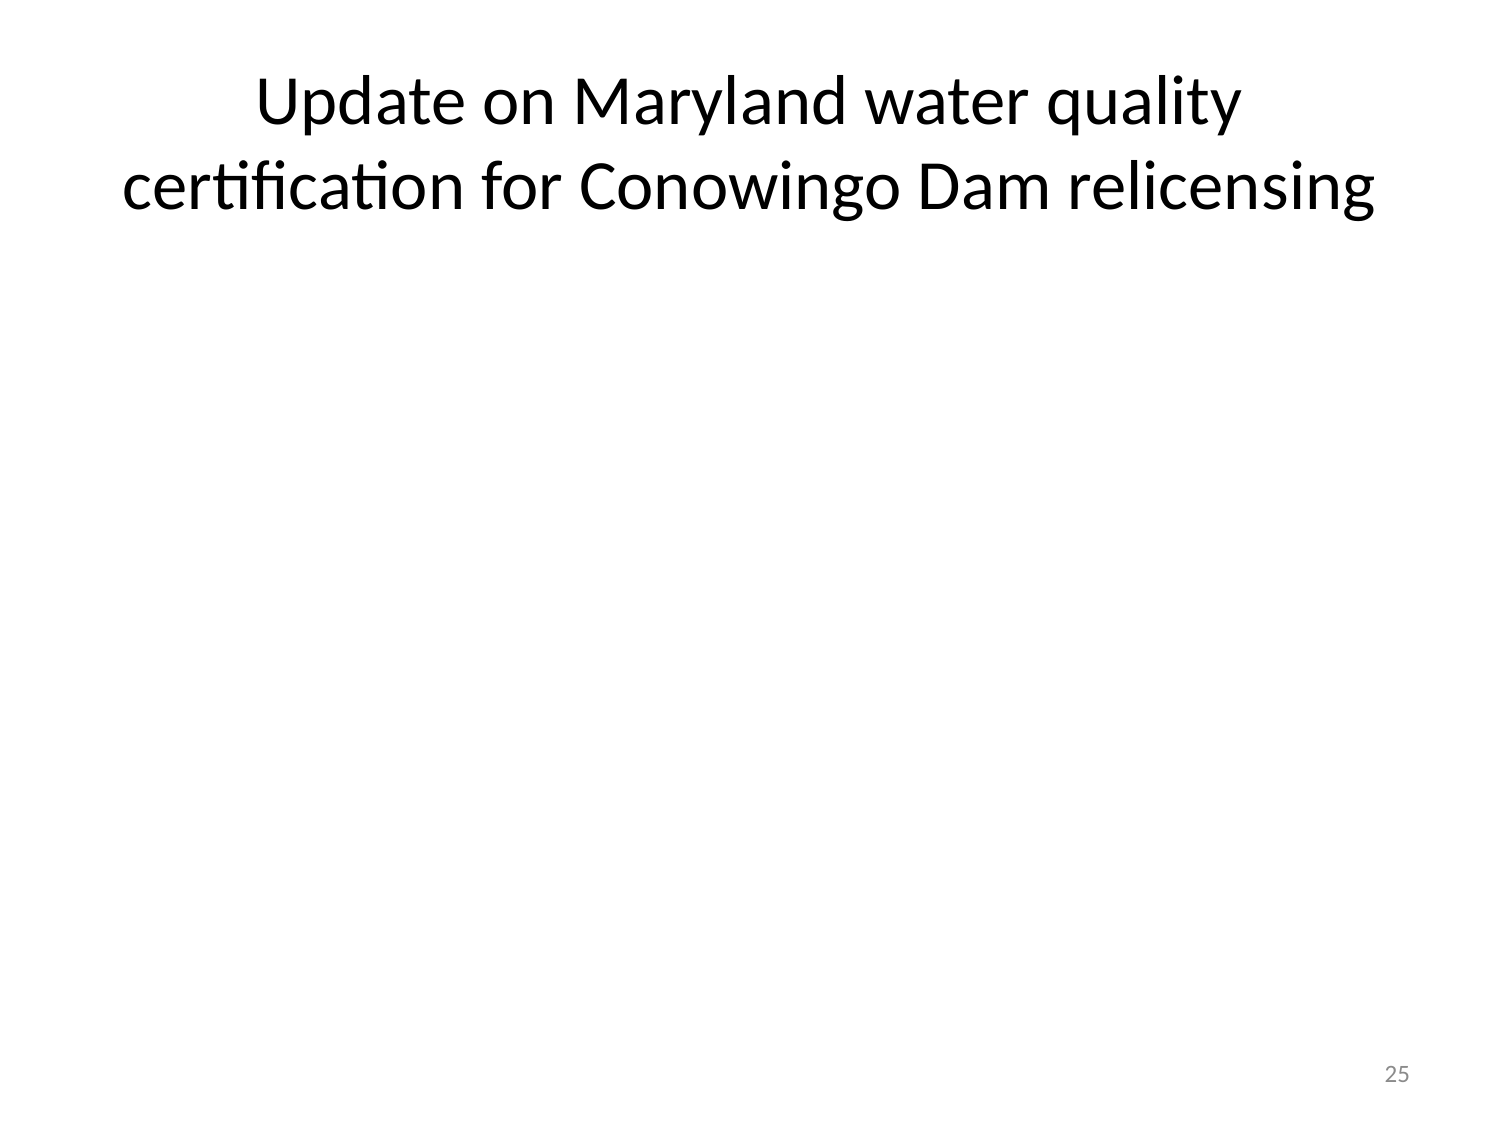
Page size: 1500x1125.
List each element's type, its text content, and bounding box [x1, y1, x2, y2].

title Update on Maryland water quality certification for Conowingo Dam relicensing [75, 45, 1425, 233]
slide_number 25 [1074, 1042, 1425, 1103]
